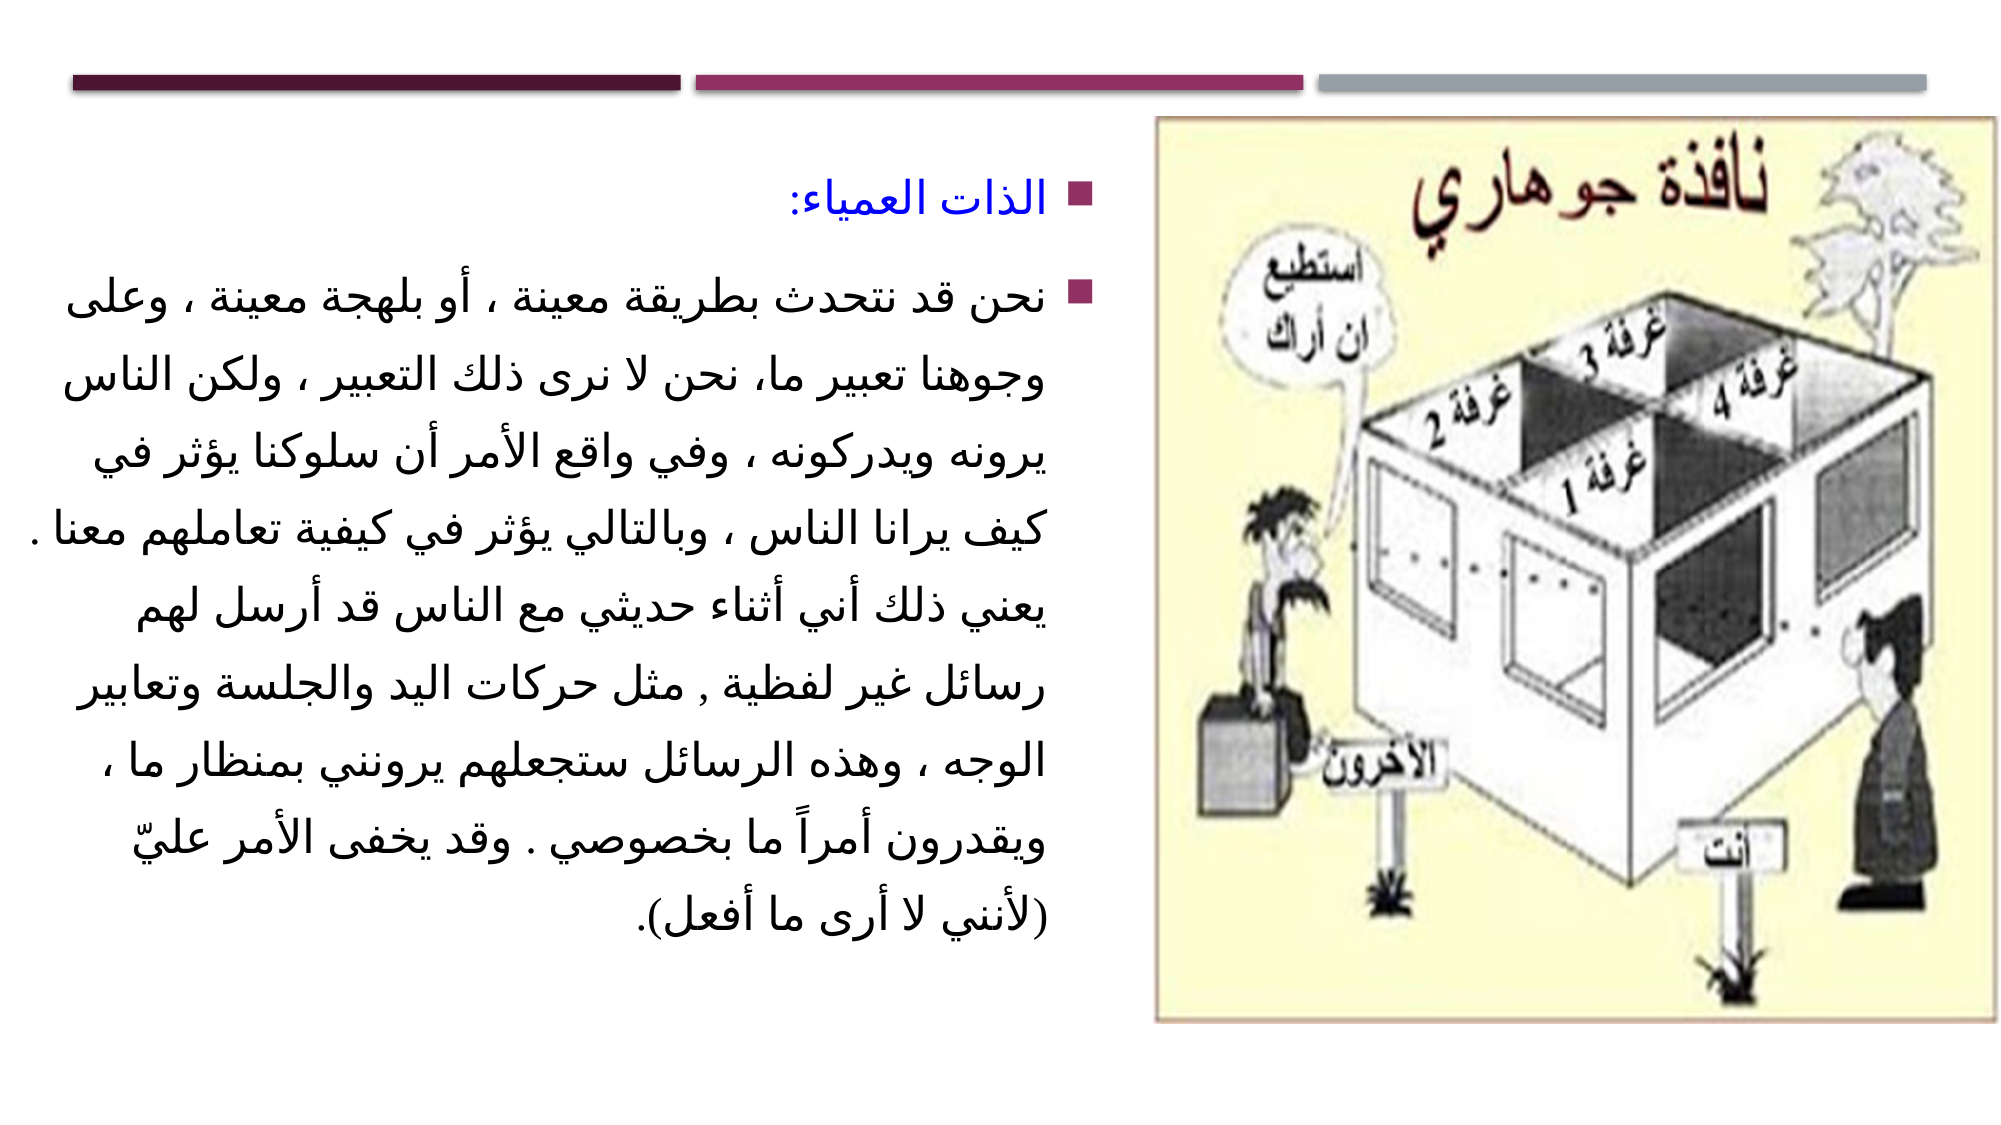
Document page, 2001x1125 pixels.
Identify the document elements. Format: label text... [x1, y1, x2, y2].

list الذات العمياء: نحن قد نتحدث بطريقة معينة ، أو بلهجة معينة ، وعلى وجوهنا تعبير ما، نحن لا نرى ذلك التعبير ، ولكن الناس يرونه ويدركونه ، وفي واقع الأمر أن سلوكنا يؤثر في كيف يرانا الناس ، وبالتالي يؤثر في كيفية تعاملهم معنا . يعني ذلك أني أثناء حديثي مع الناس قد أرسل لهم رسائل غير لفظية , مثل حركات اليد والجلسة وتعابير الوجه ، وهذه الرسائل ستجعلهم يرونني بمنظار ما ، ويقدرون أمراً ما بخصوصي . وقد يخفى الأمر عليّ (لأنني لا أرى ما أفعل). [0, 140, 1110, 962]
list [1152, 116, 2000, 1024]
